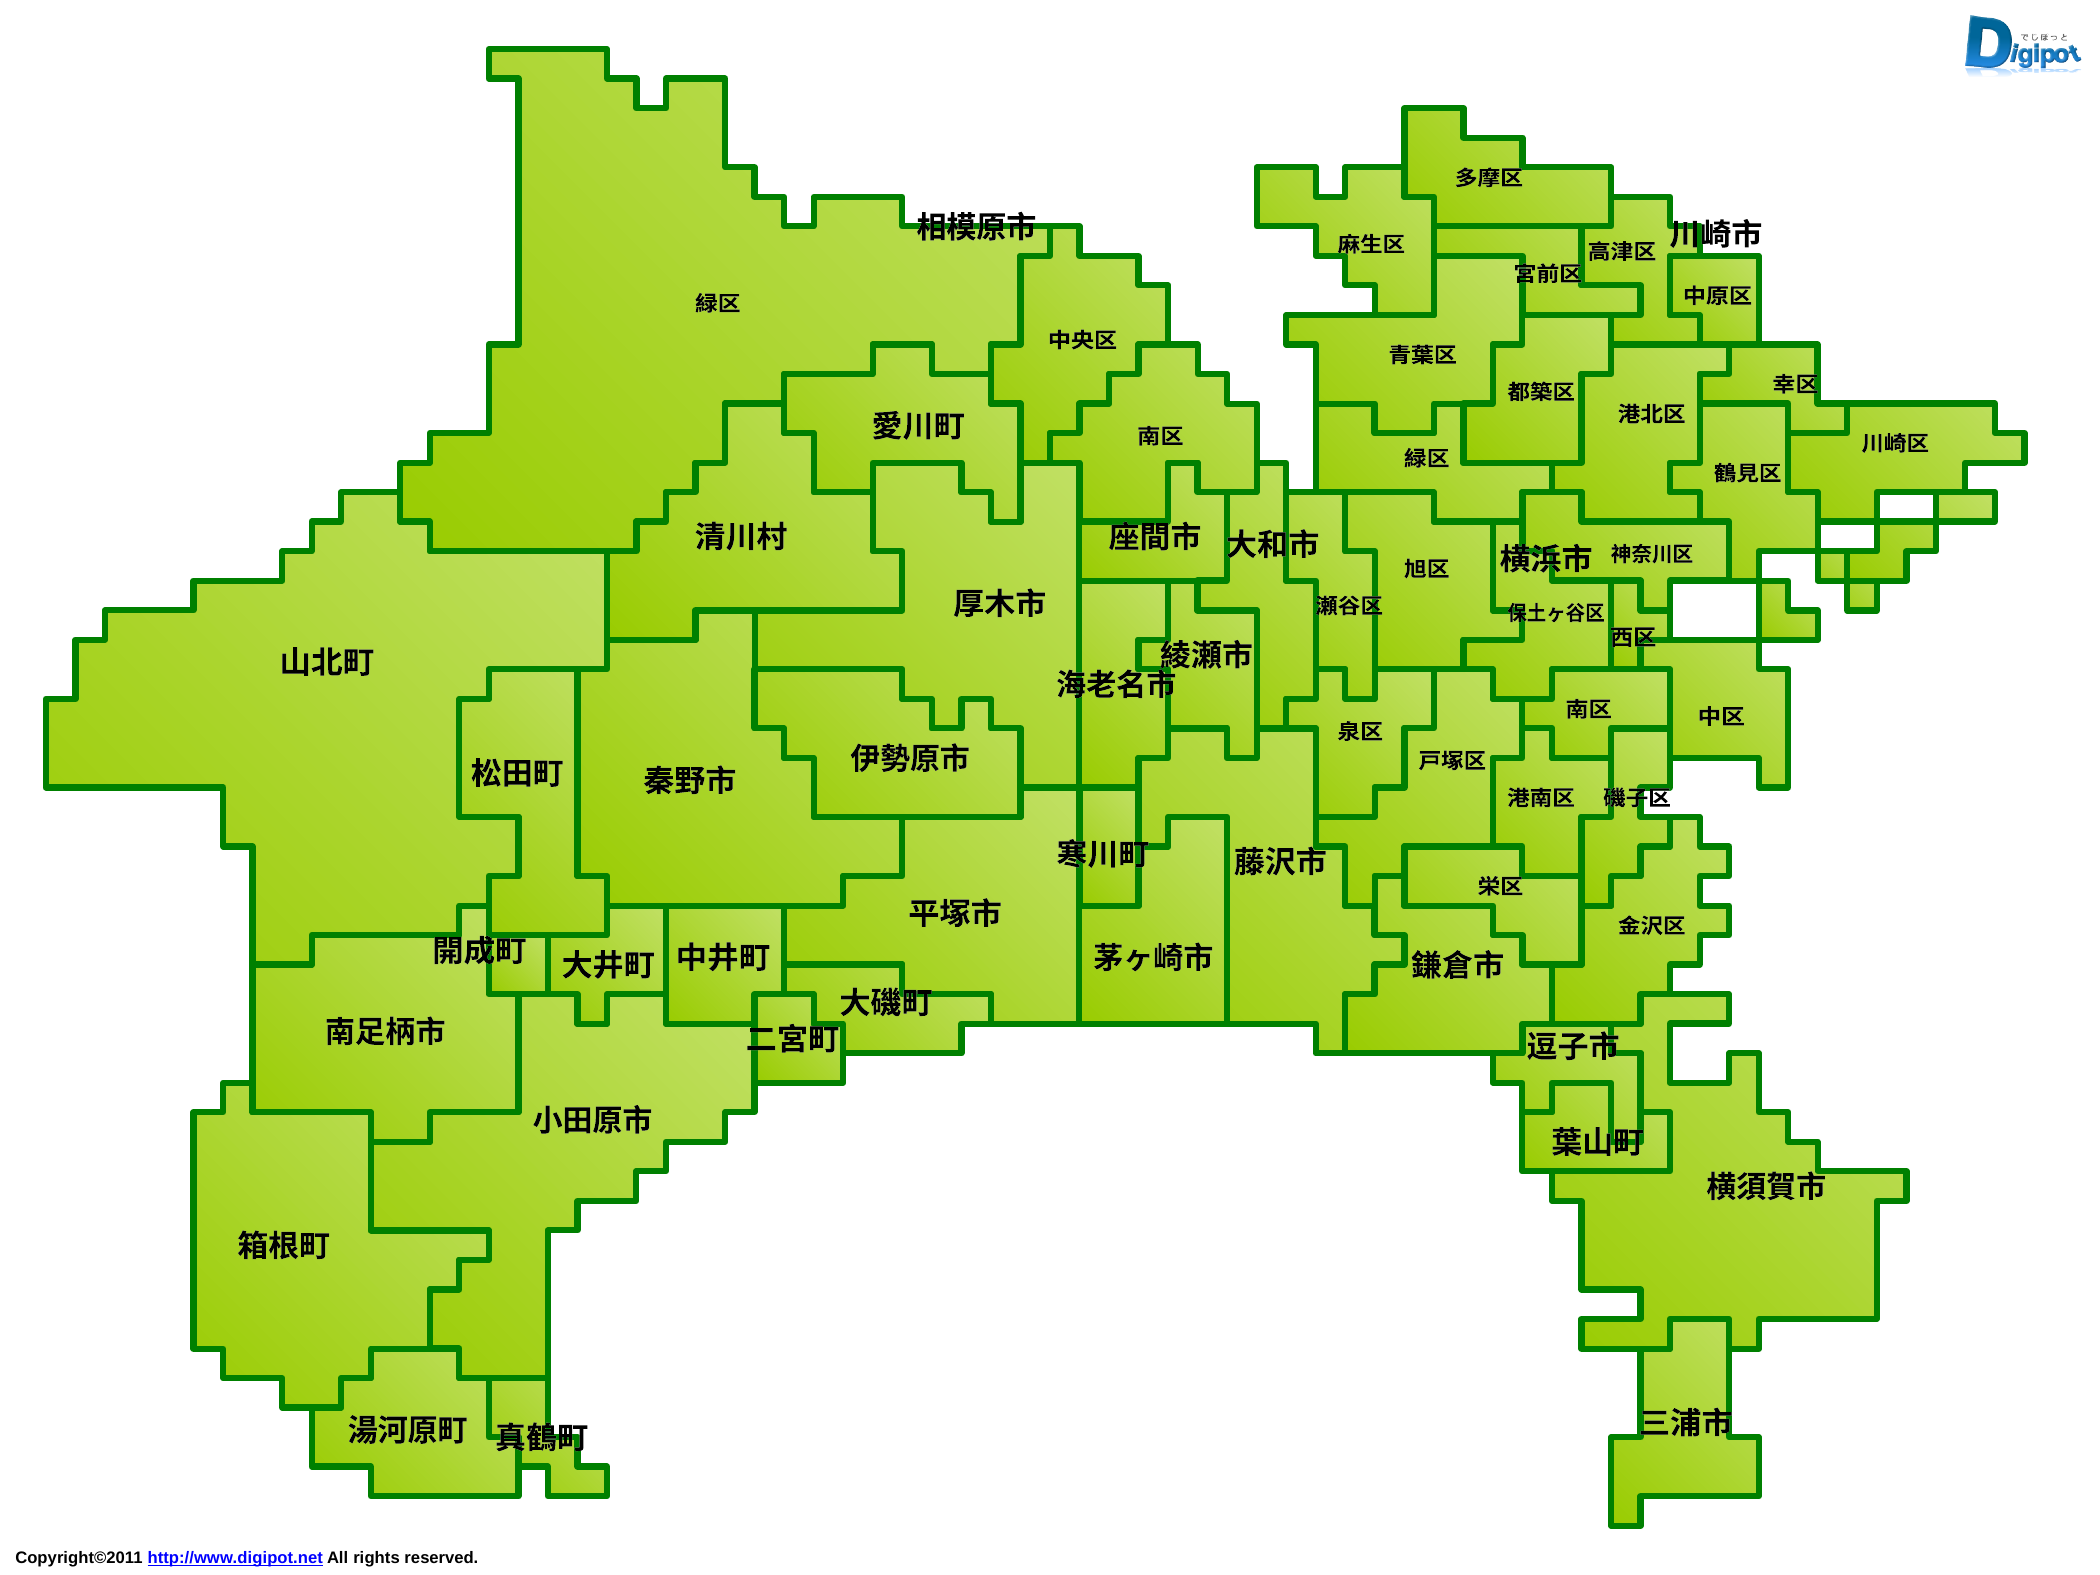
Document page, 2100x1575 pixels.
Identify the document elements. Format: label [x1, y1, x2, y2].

text_box [237, 167, 1929, 1452]
text_box [45, 48, 2025, 1526]
picture [1965, 15, 2082, 79]
